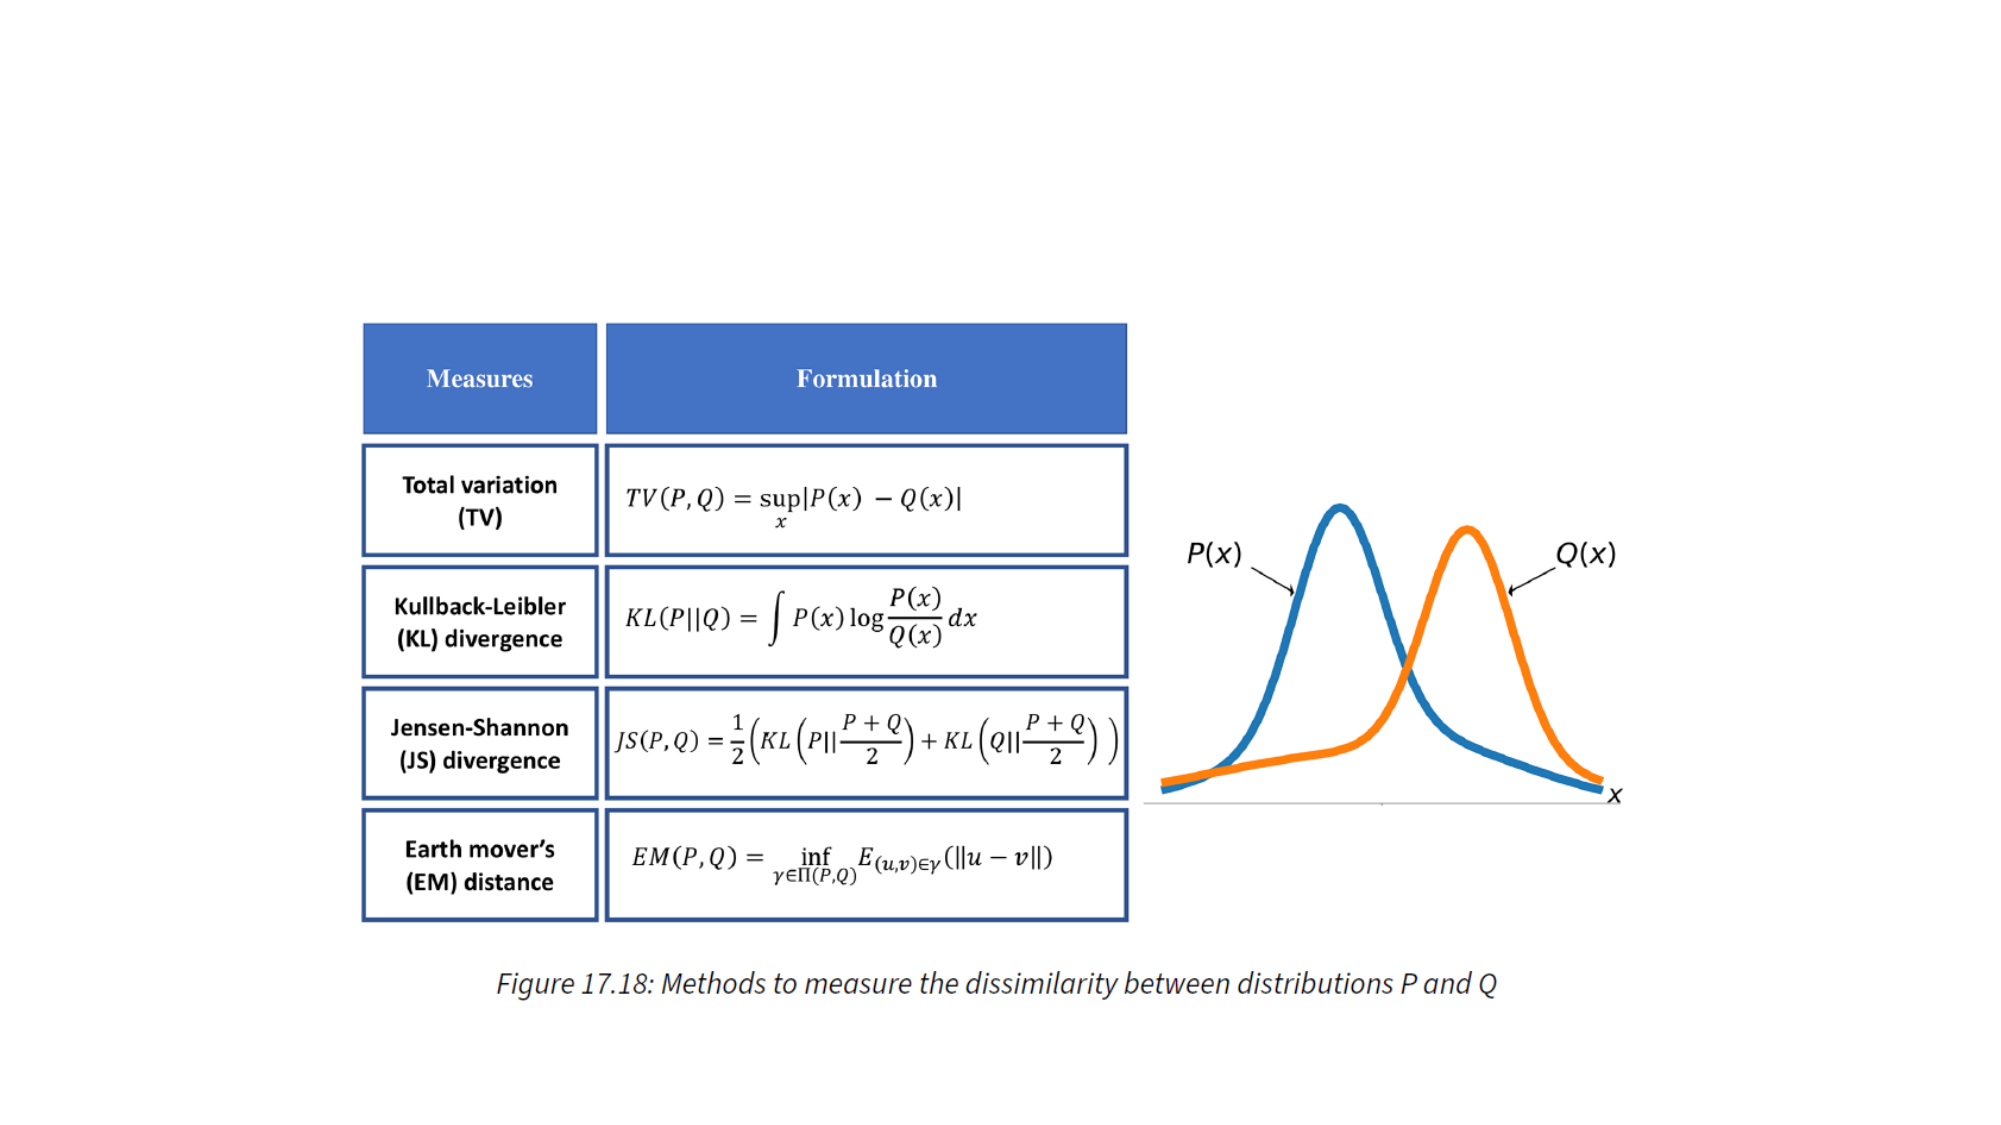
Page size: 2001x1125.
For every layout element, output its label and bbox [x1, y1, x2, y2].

list [346, 299, 1654, 1014]
